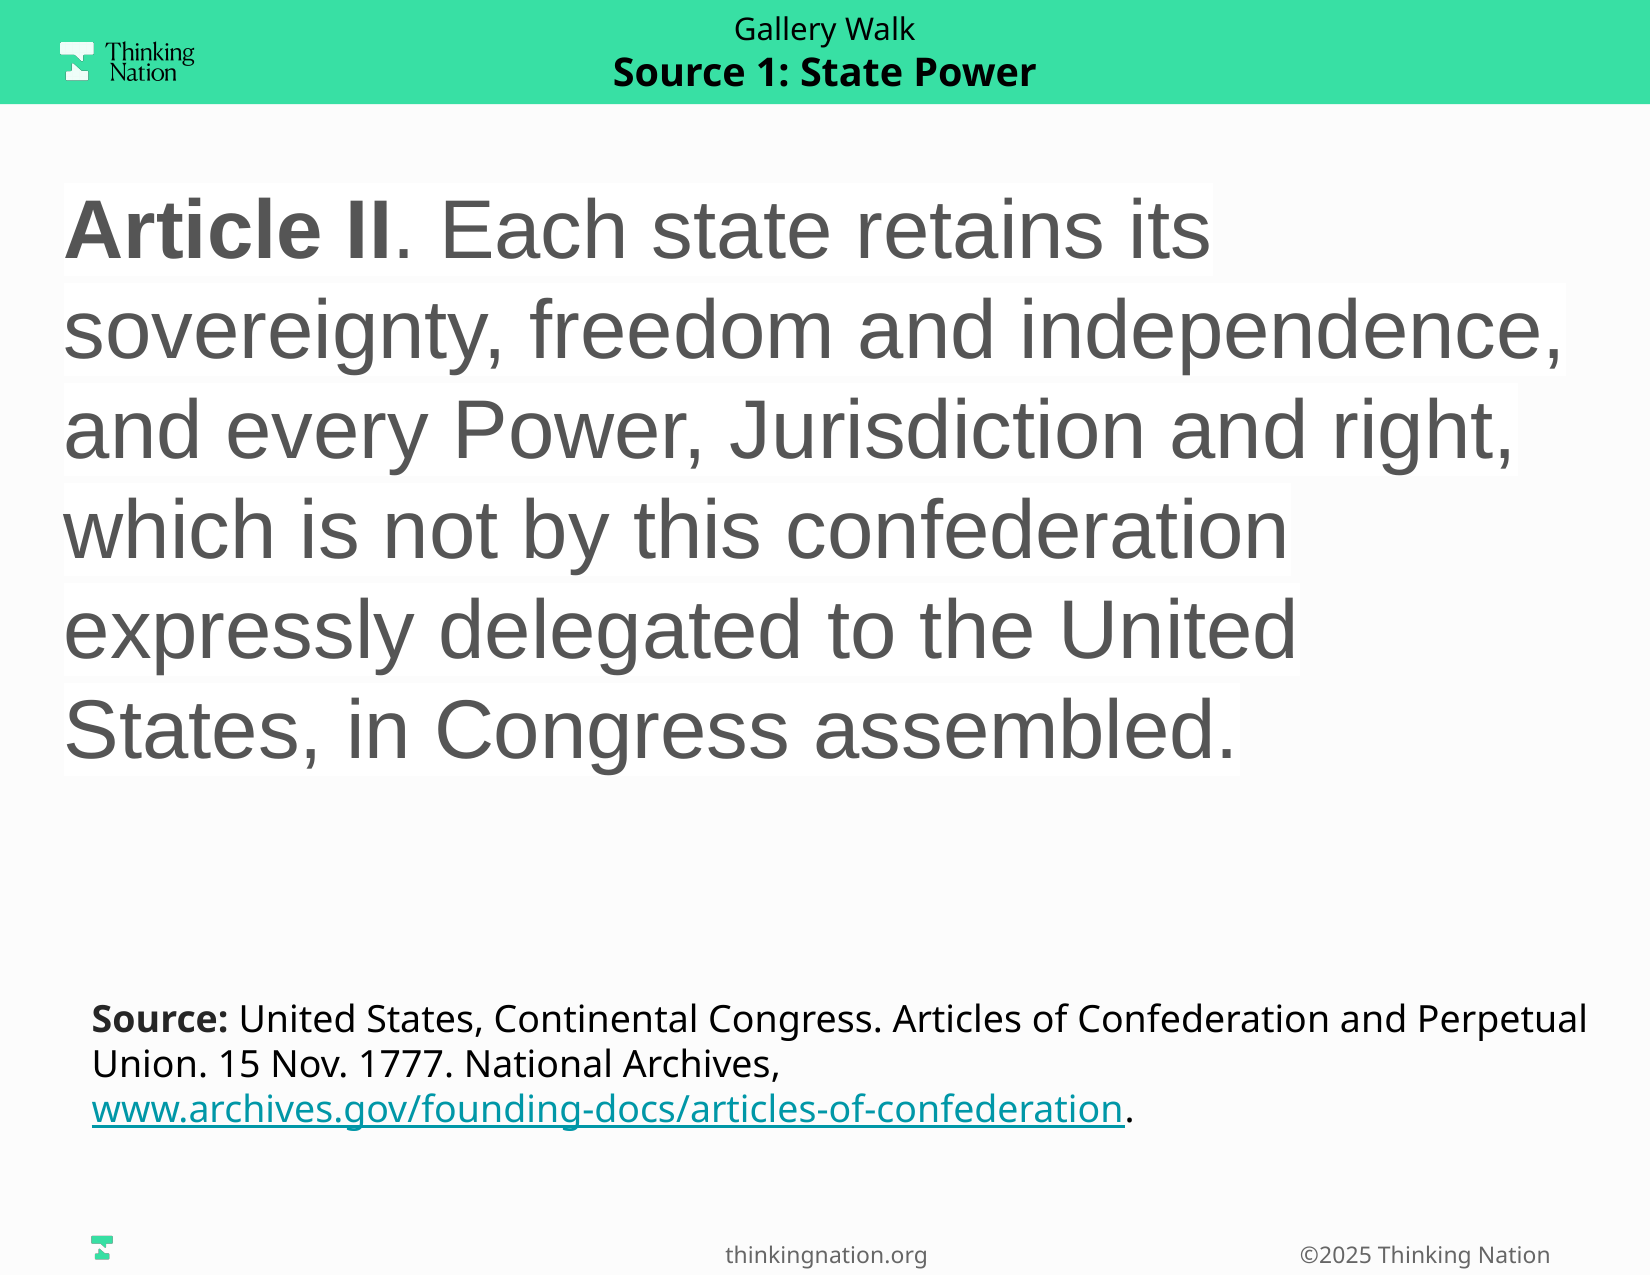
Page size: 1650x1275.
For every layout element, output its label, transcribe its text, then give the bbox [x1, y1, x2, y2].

picture [85, 1230, 119, 1264]
text_box Source: United States, Continental Congress. Articles of Confederation and Perpetual Union. 15 Nov. 1777. National Archives, www.archives.gov/founding-docs/articles-of-confederation. [76, 979, 1650, 1151]
picture [45, 29, 200, 93]
text_box thinkingnation.org [631, 1224, 1023, 1264]
text_box Article II. Each state retains its sovereignty, freedom and independence, and every Power, Jurisdiction and right, which is not by this confederation expressly delegated to the United States, in Congress assembled. [48, 160, 1591, 934]
text_box Gallery Walk Source 1: State Power [0, 0, 1650, 105]
text_box ©2025 Thinking Nation [1176, 1224, 1568, 1264]
